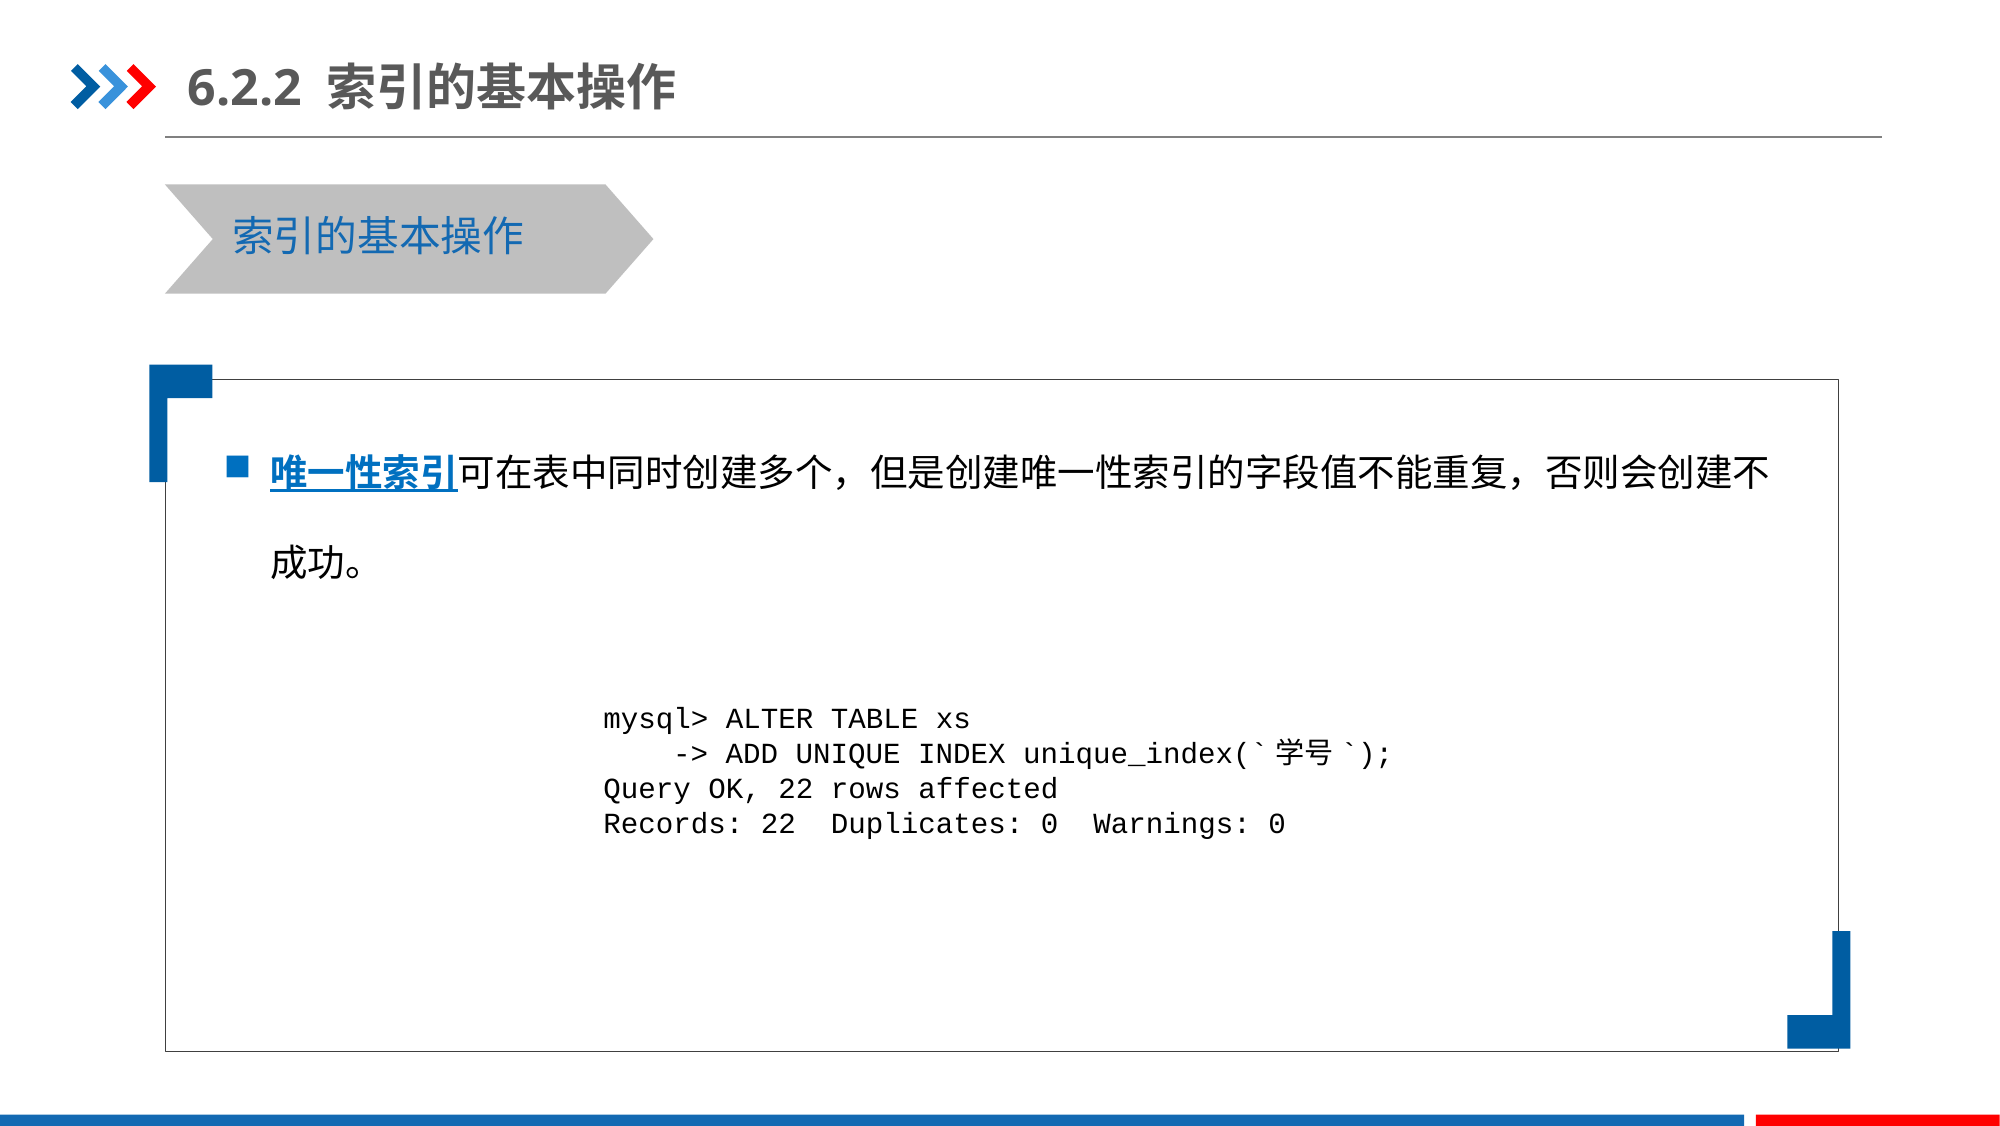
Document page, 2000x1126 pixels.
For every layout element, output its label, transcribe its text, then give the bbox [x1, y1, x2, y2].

text_box 索引的基本操作 [217, 202, 539, 317]
text_box [147, 363, 215, 484]
text_box [163, 378, 1841, 1053]
text_box 6.2.2 索引的基本操作 [187, 43, 827, 127]
text_box [1785, 929, 1852, 1051]
text_box [164, 184, 654, 294]
text_box mysql> ALTER TABLE xs -> ADD UNIQUE INDEX unique_index(`学号`); Query OK, 22 rows affected Records: 22 Duplicates: 0 Warnings: 0 [550, 692, 1474, 847]
